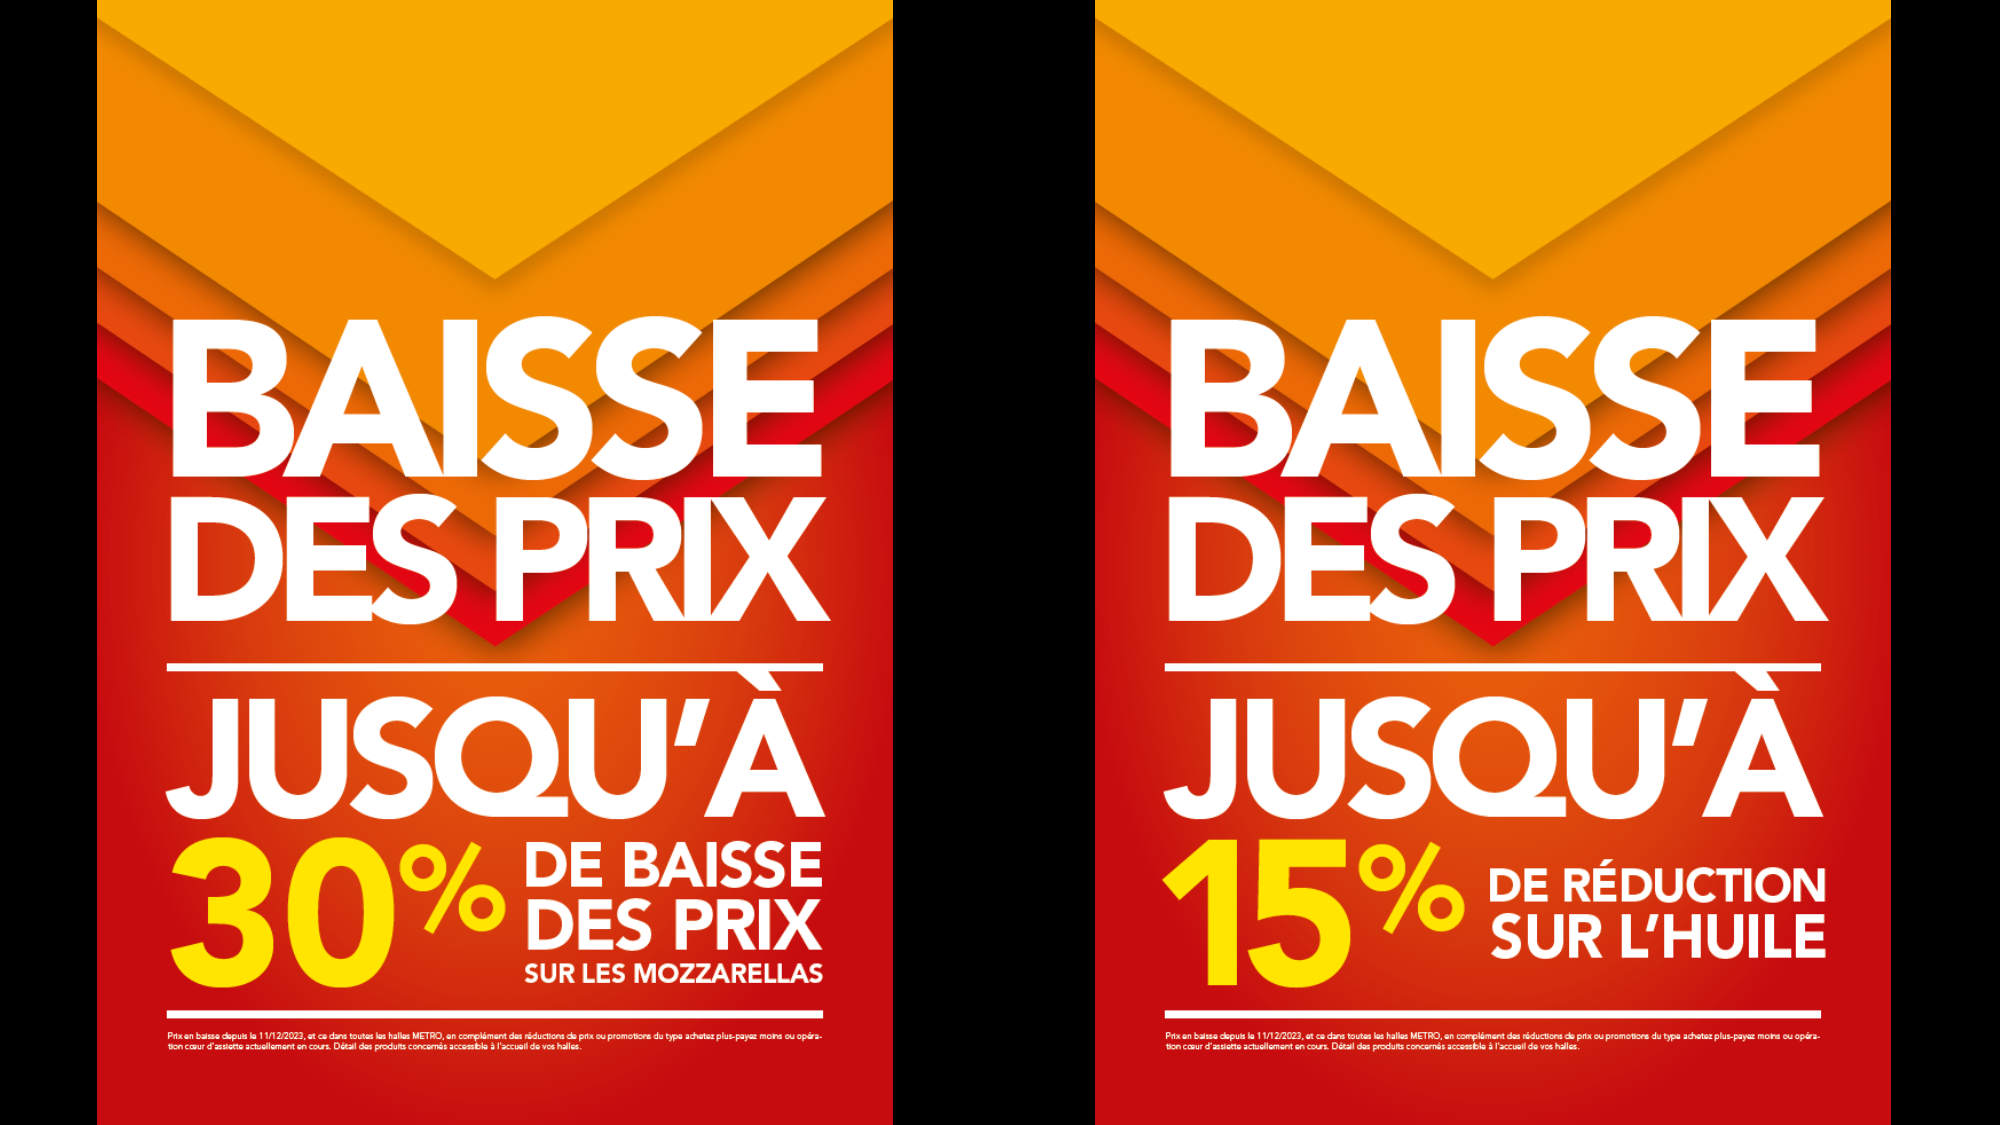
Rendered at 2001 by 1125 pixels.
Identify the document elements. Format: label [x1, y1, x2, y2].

picture [97, 0, 893, 1125]
picture [1095, 0, 1891, 1125]
text_box [893, 0, 1095, 1125]
text_box [1891, 0, 2000, 1125]
text_box [0, 0, 97, 1125]
